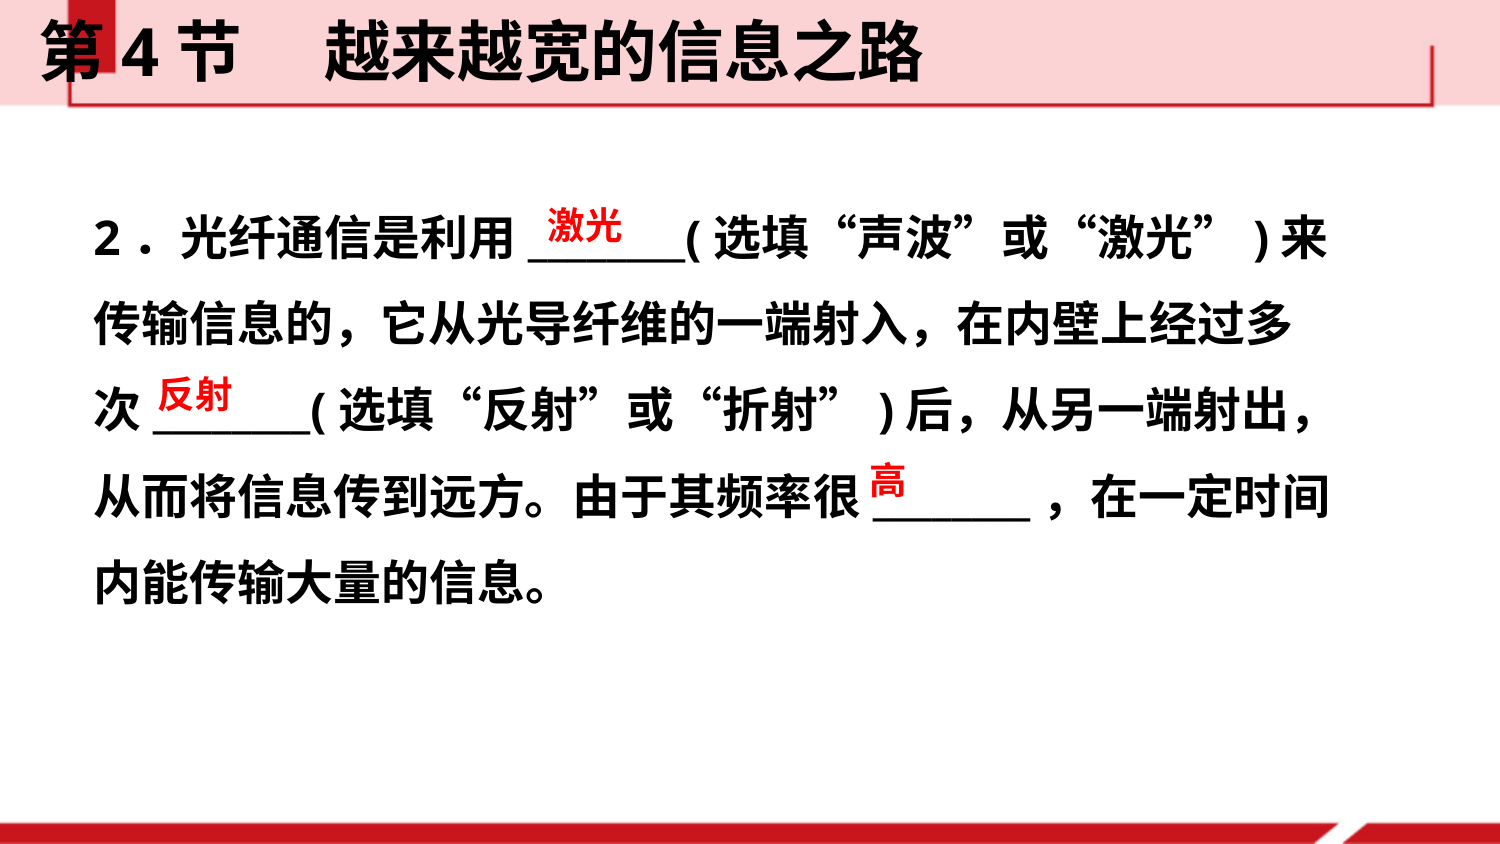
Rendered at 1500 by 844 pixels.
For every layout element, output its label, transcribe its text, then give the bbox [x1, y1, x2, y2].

text_box 反射 [146, 365, 245, 422]
text_box 激光 [536, 196, 635, 253]
picture [0, 0, 1500, 844]
text_box 第4节 越来越宽的信息之路 [27, 3, 937, 96]
text_box 2．光纤通信是利用________(选填“声波”或“激光”)来传输信息的，它从光导纤维的一端射入，在内壁上经过多次________(选填“反射”或“折射”)后，从另一端射出，从而将信息传到远方。由于其频率很________，在一定时间内能传输大量的信息。 [82, 173, 1347, 616]
text_box 高 [857, 451, 919, 508]
